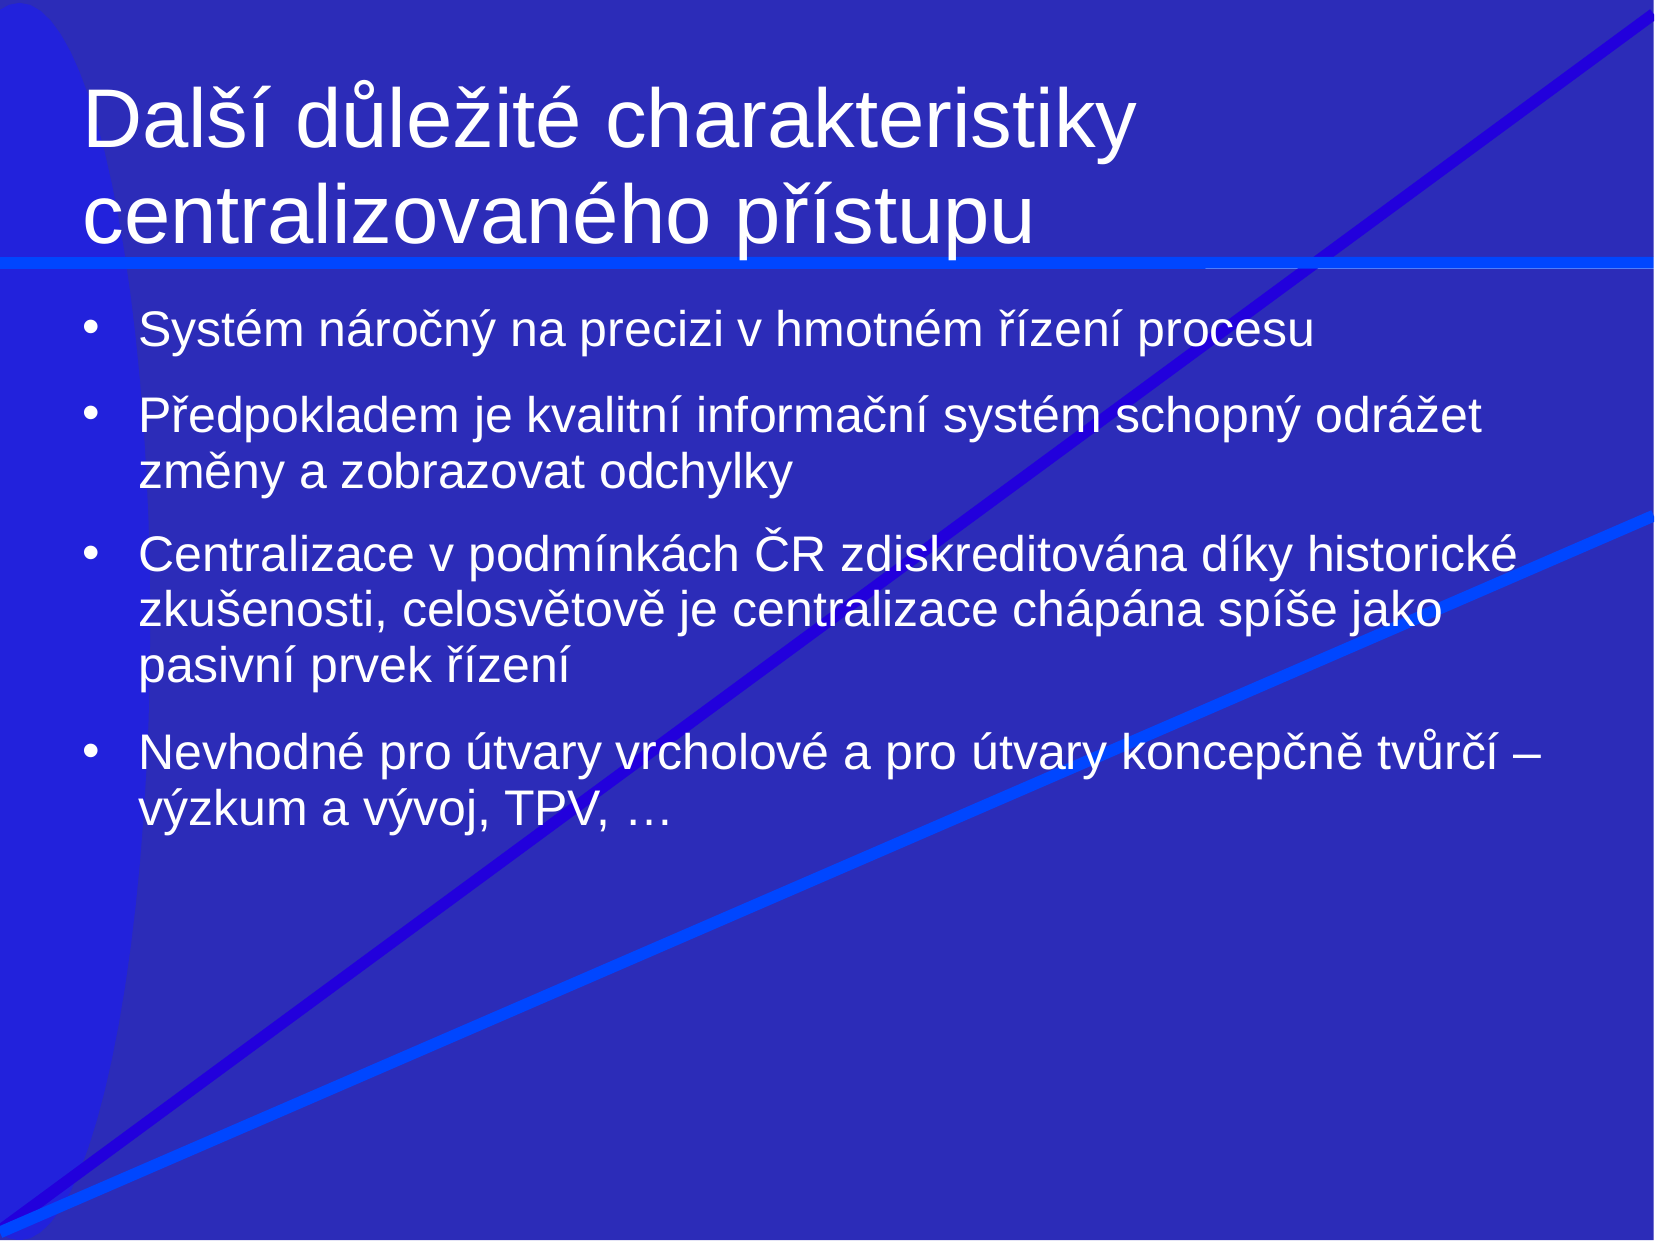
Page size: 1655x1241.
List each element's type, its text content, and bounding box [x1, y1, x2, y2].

title Další důležité charakteristiky centralizovaného přístupu [80, 67, 1574, 275]
text_box Systém náročný na precizi v hmotném řízení procesu Předpokladem je kvalitní informační systém schopný odrážet změny a zobrazovat odchylky Centralizace v podmínkách ČR zdiskreditována díky historické zkušenosti, celosvětově je centralizace chápána spíše jako pasivní prvek řízení Nevhodné pro útvary vrcholové a pro útvary koncepčně tvůrčí – výzkum a vývoj, TPV, … [80, 296, 1545, 836]
